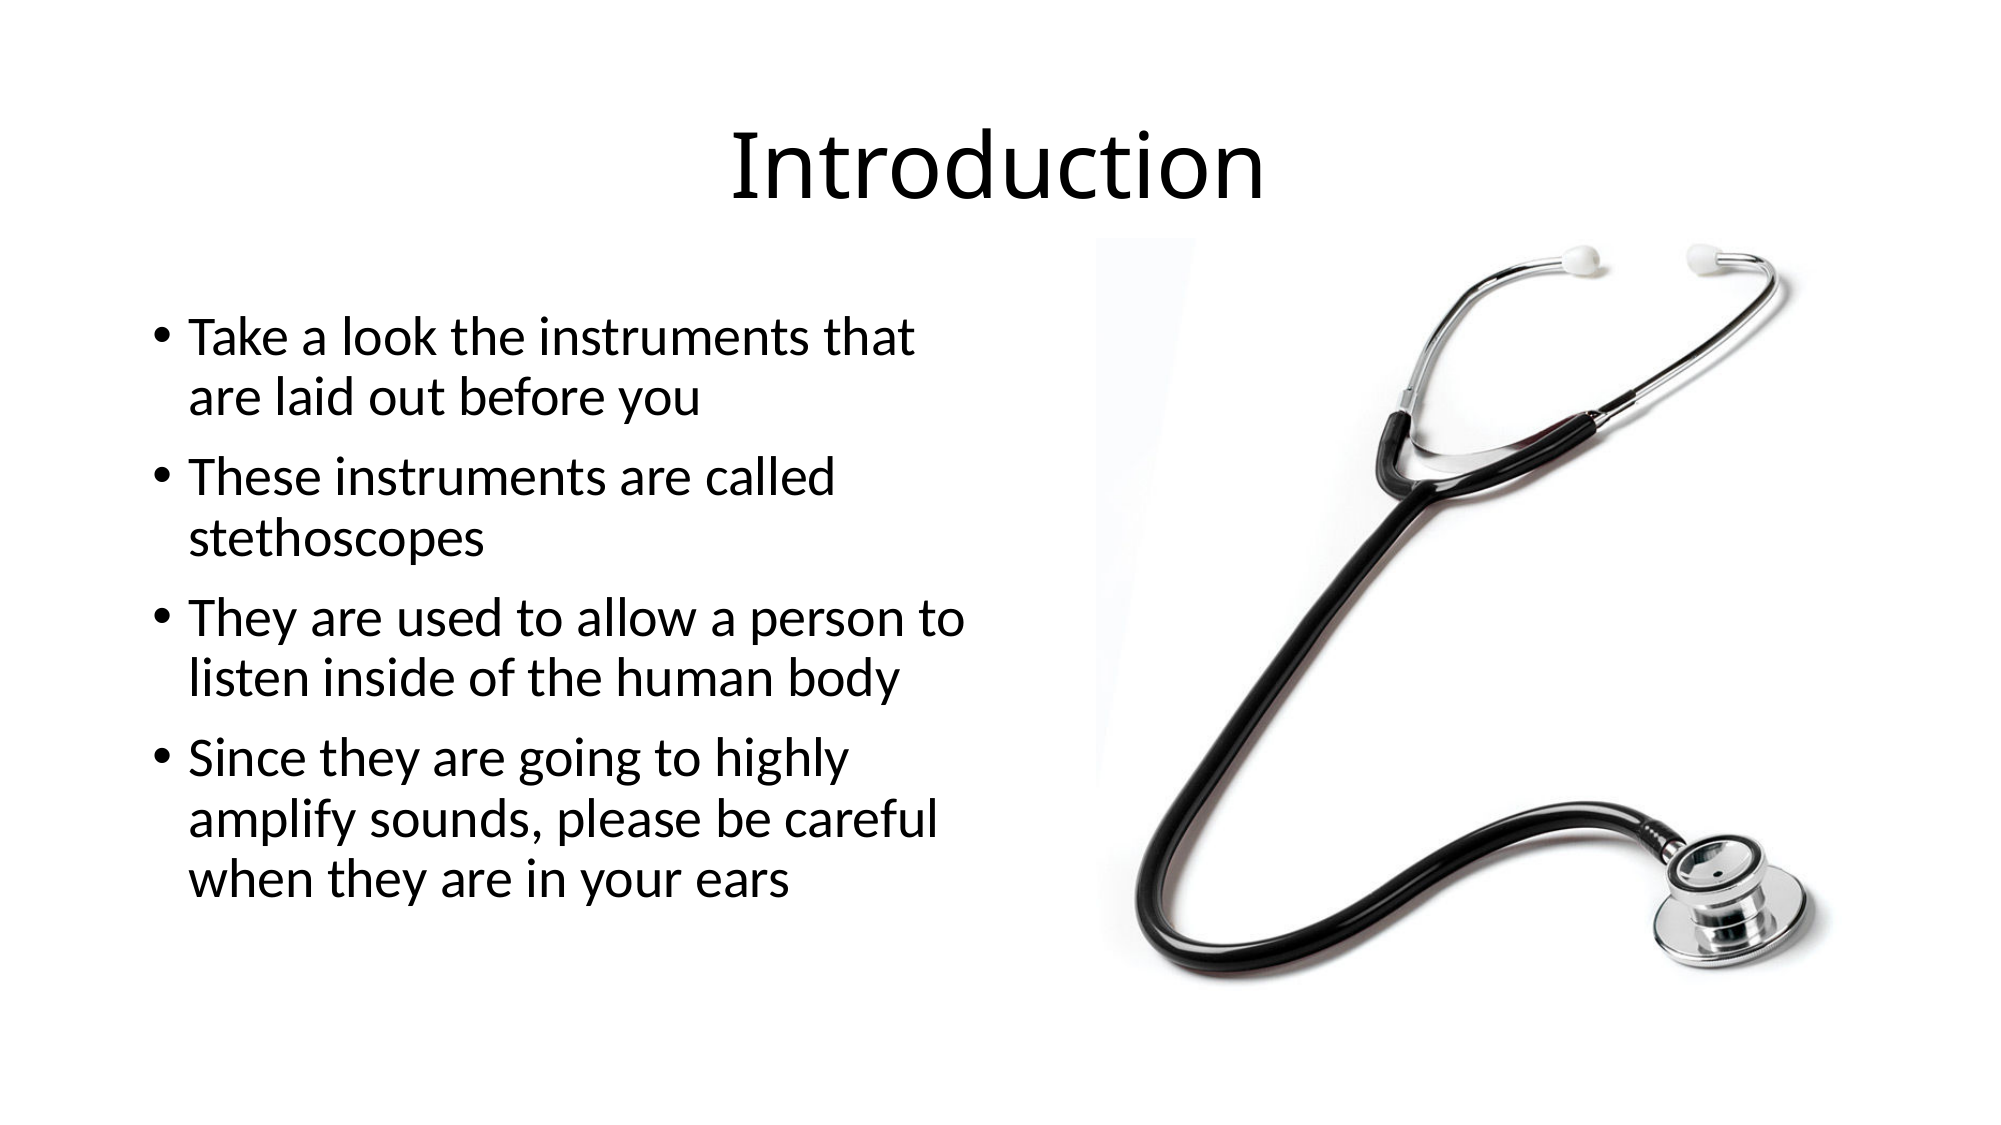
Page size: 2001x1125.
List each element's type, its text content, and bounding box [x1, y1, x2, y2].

title Introduction [137, 59, 1863, 278]
picture [1096, 238, 1846, 991]
list Take a look the instruments that are laid out before you These instruments are called stethoscopes They are used to allow a person to listen inside of the human body Since they are going to highly amplify sounds, please be careful when they are in your ears [137, 299, 988, 1014]
